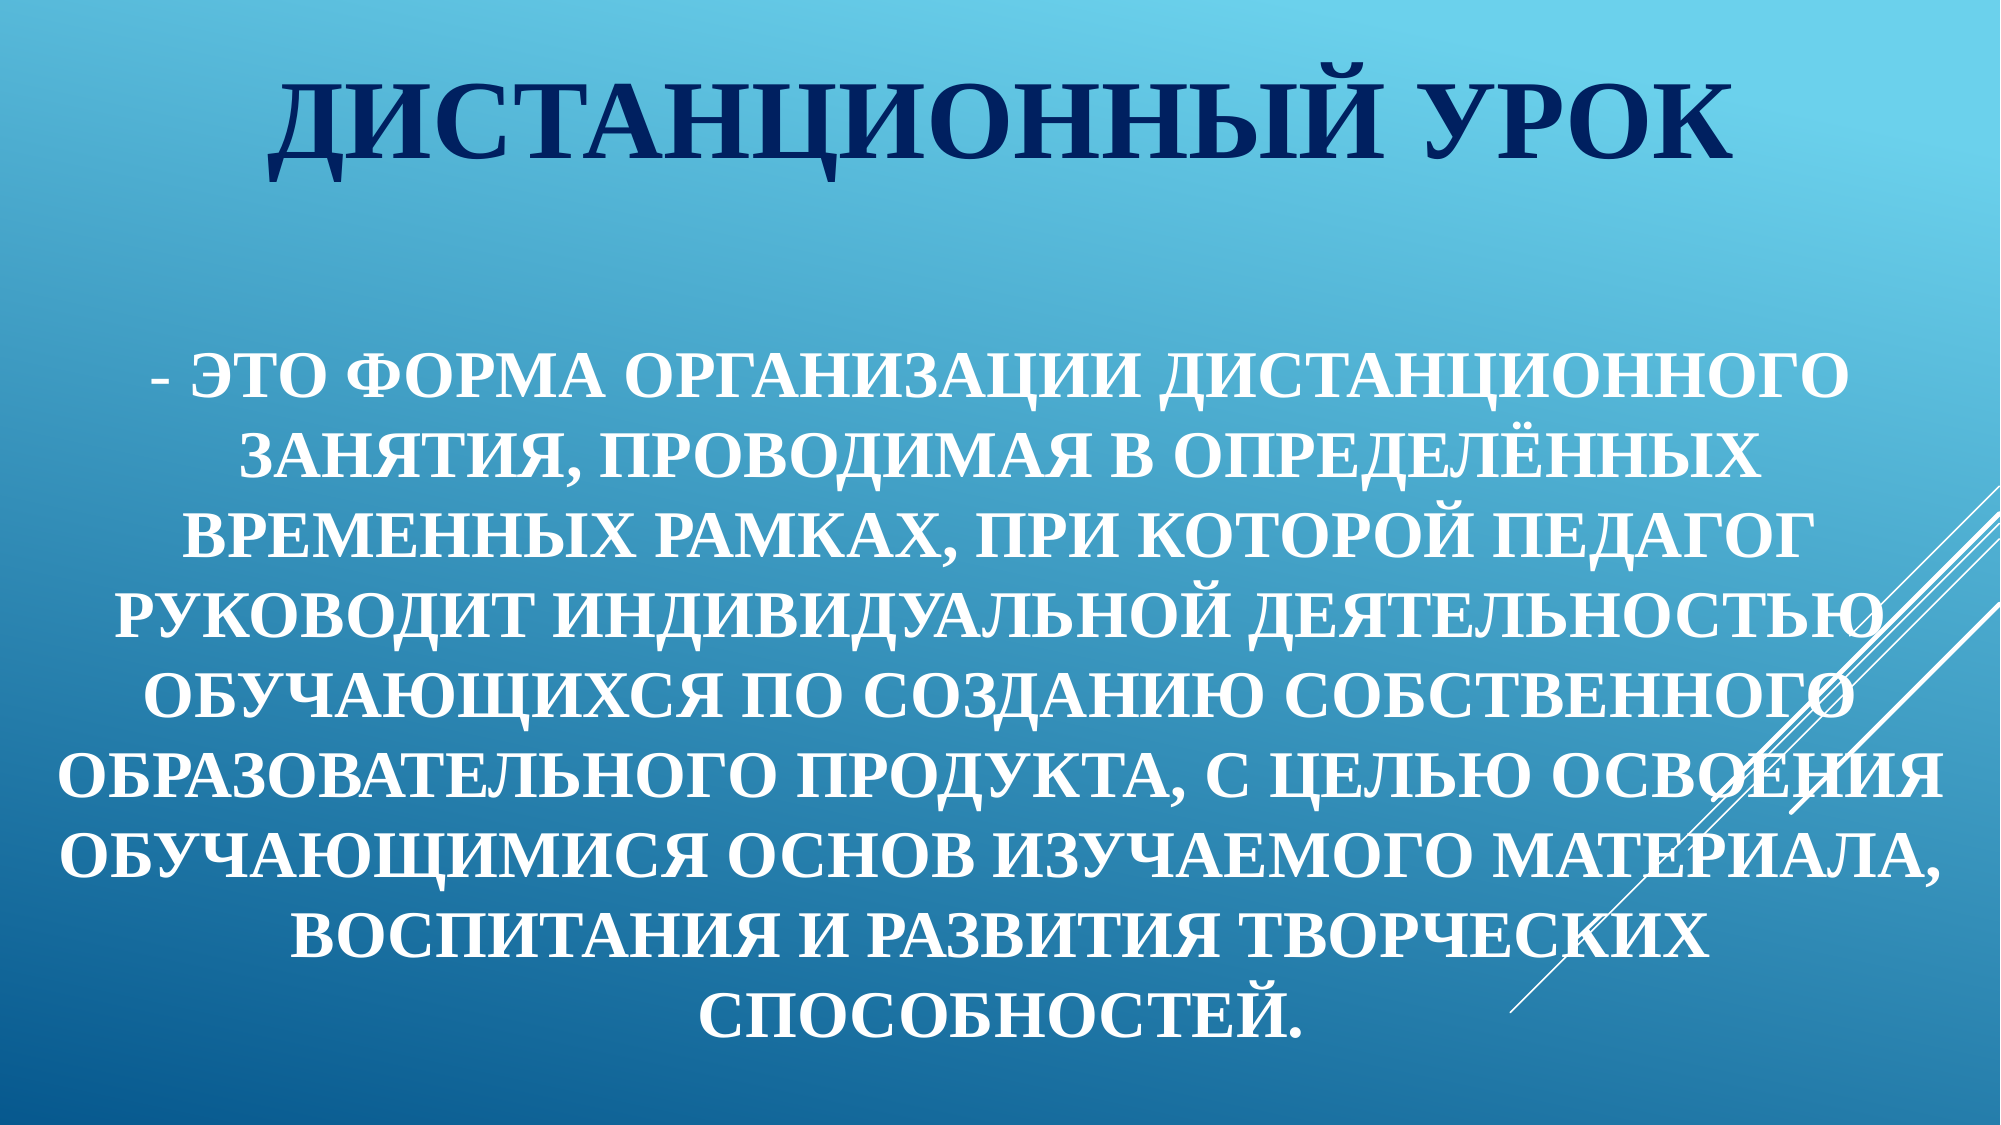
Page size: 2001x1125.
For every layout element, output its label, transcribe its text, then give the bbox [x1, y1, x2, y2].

title Дистанционный урок - это форма организации дистанционного занятия, проводимая в определённых временных рамках, при которой педагог руководит индивидуальной деятельностью обучающихся по созданию собственного образовательного продукта, с целью освоения обучающимися основ изучаемого материала, воспитания и развития творческих способностей. [21, 71, 1981, 1105]
